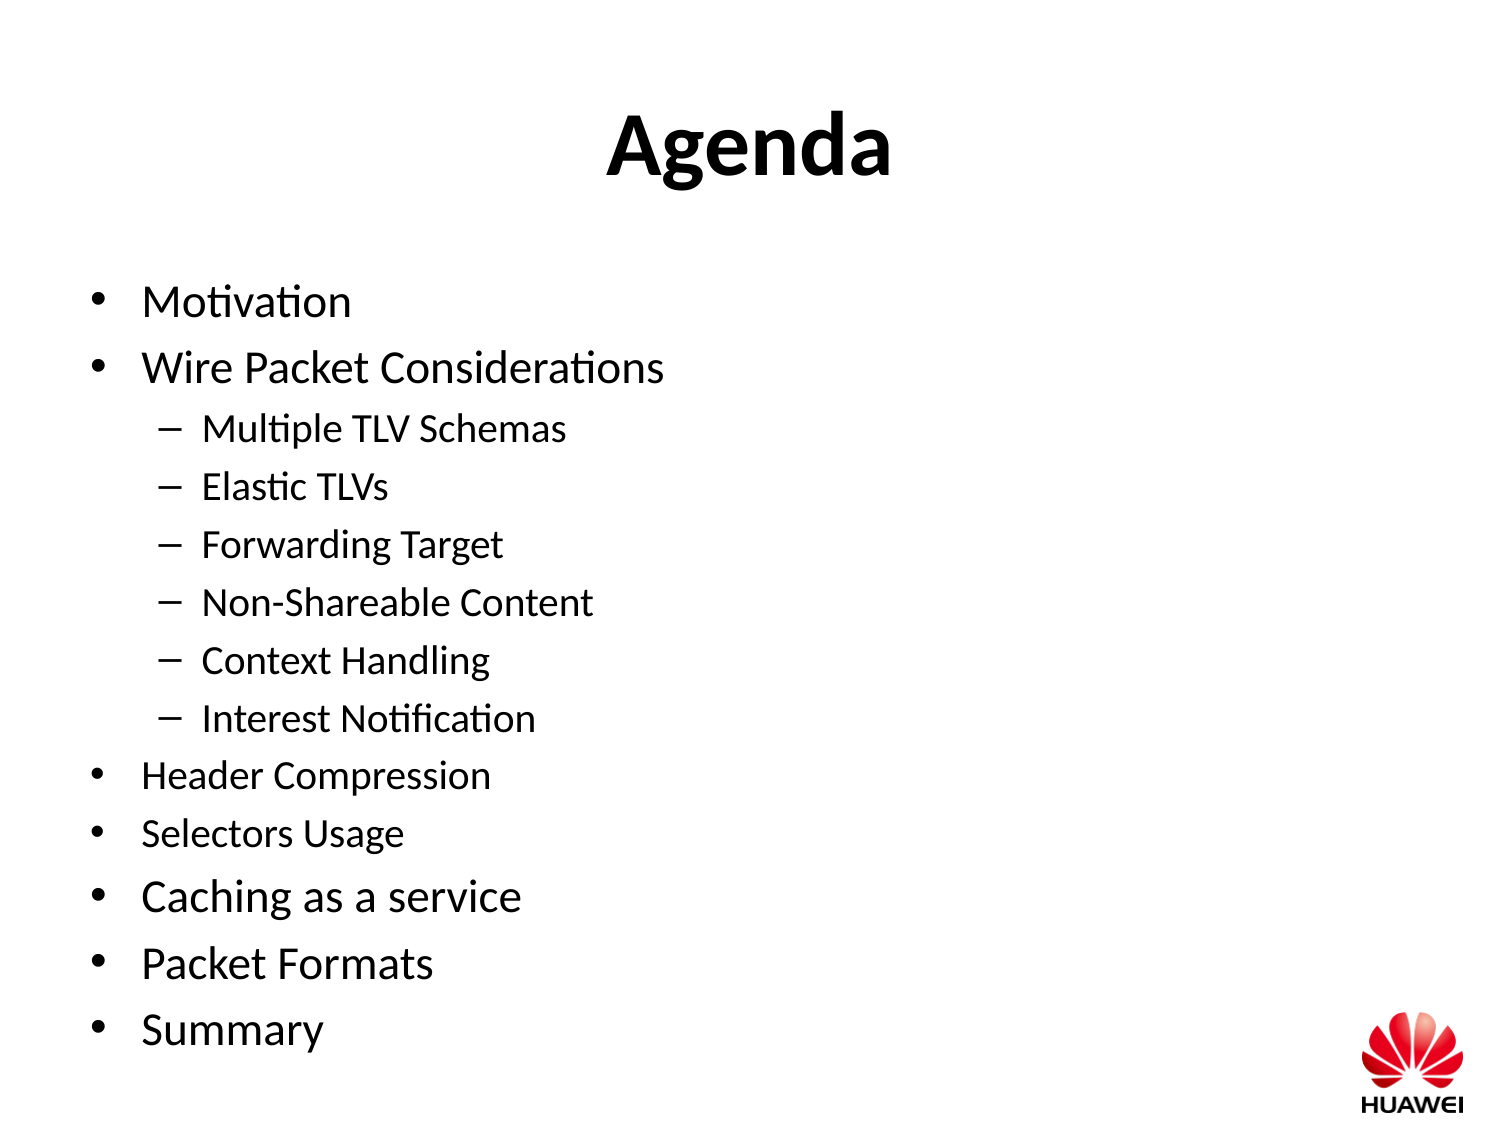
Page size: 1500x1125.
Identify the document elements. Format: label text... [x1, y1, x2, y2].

picture [1362, 1012, 1463, 1113]
list Motivation Wire Packet Considerations Multiple TLV Schemas Elastic TLVs Forwarding Target Non-Shareable Content Context Handling Interest Notification Header Compression Selectors Usage Caching as a service Packet Formats Summary [75, 262, 1413, 1063]
title Agenda [75, 45, 1425, 233]
